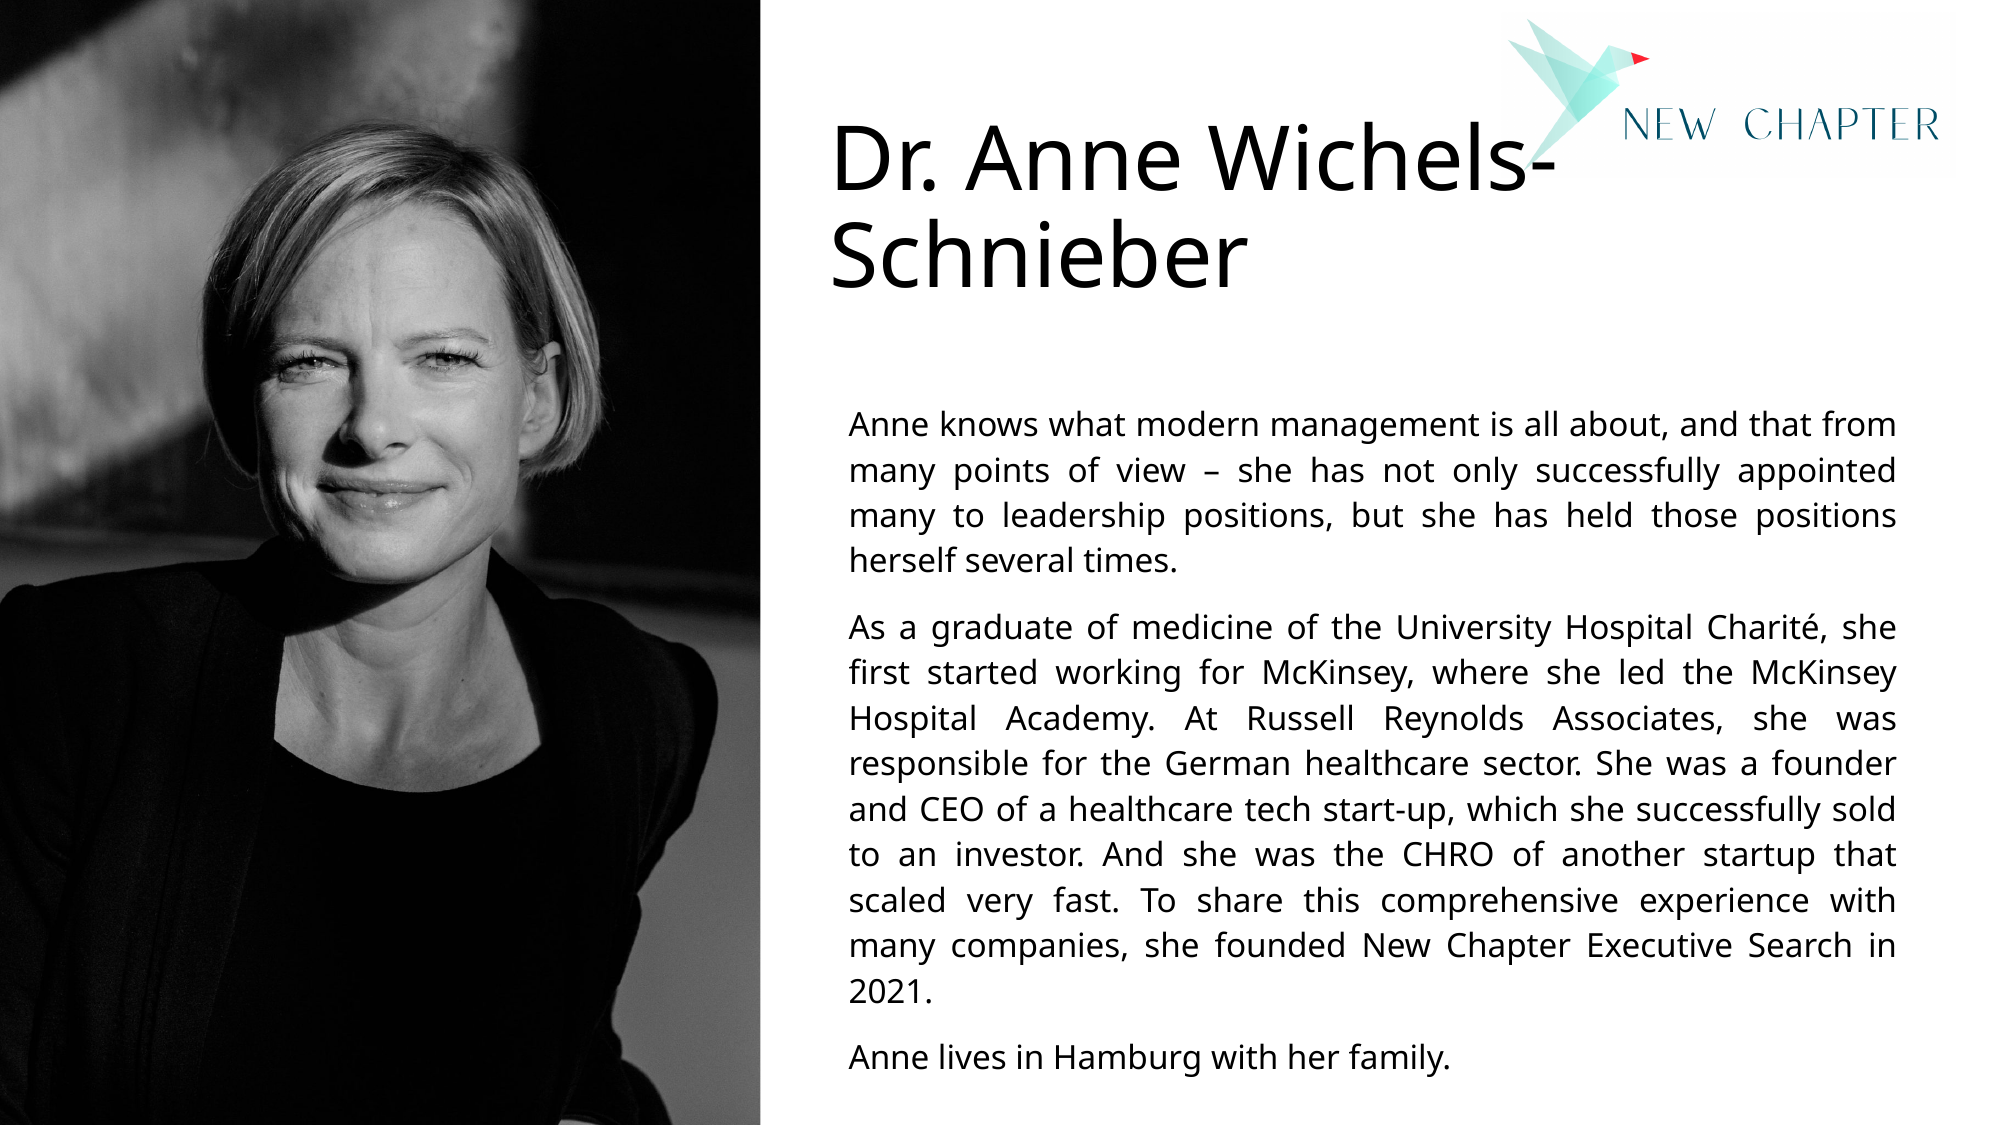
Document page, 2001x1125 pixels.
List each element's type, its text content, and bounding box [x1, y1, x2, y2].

picture [0, 0, 761, 1125]
title Dr. Anne Wichels-Schnieber [814, 103, 1978, 315]
picture [1501, 12, 1956, 103]
list Anne knows what modern management is all about, and that from many points of view – she has not only successfully appointed many to leadership positions, but she has held those positions herself several times. As a graduate of medicine of the University Hospital Charité, she first started working for McKinsey, where she led the McKinsey Hospital Academy. At Russell Reynolds Associates, she was responsible for the German healthcare sector. She was a founder and CEO of a healthcare tech start-up, which she successfully sold to an investor. And she was the CHRO of another startup that scaled very fast. To share this comprehensive experience with many companies, she founded New Chapter Executive Search in 2021. Anne lives in Hamburg with her family. [833, 390, 1914, 1012]
